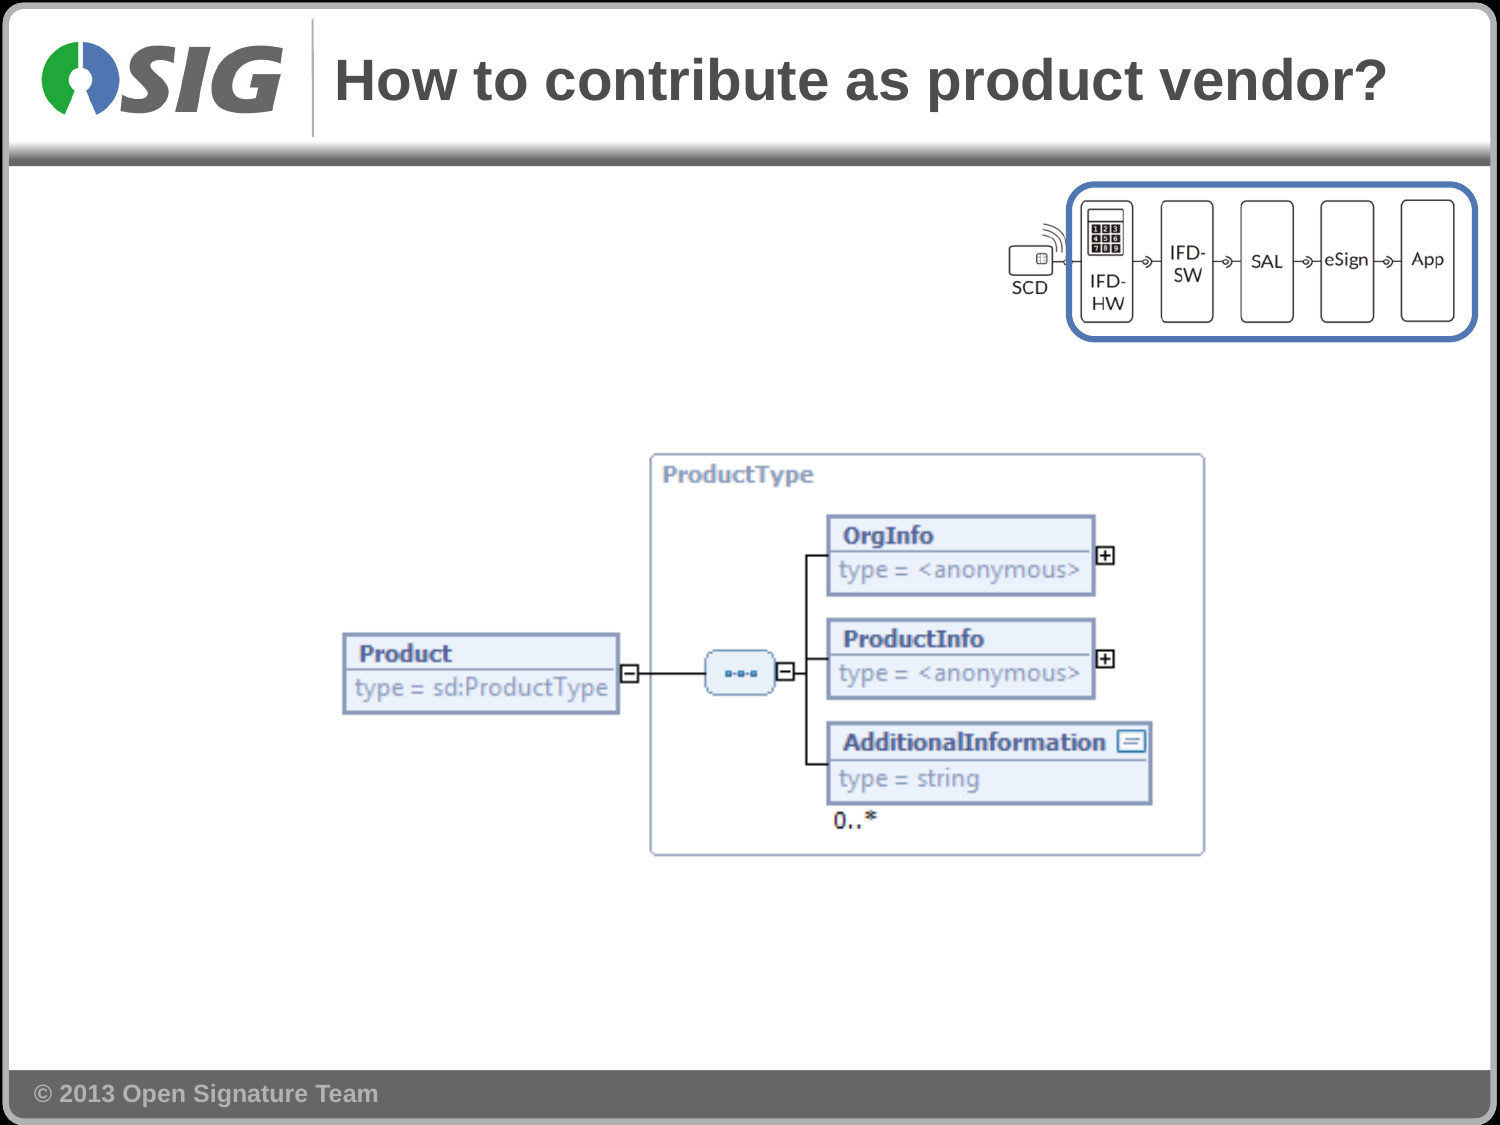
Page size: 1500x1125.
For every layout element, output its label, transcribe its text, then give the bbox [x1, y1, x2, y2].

picture [9, 137, 320, 168]
picture [985, 169, 1476, 352]
picture [17, 29, 309, 127]
picture [325, 420, 1231, 882]
title How to contribute as product vendor? [320, 34, 1459, 190]
picture [1459, 137, 1490, 168]
